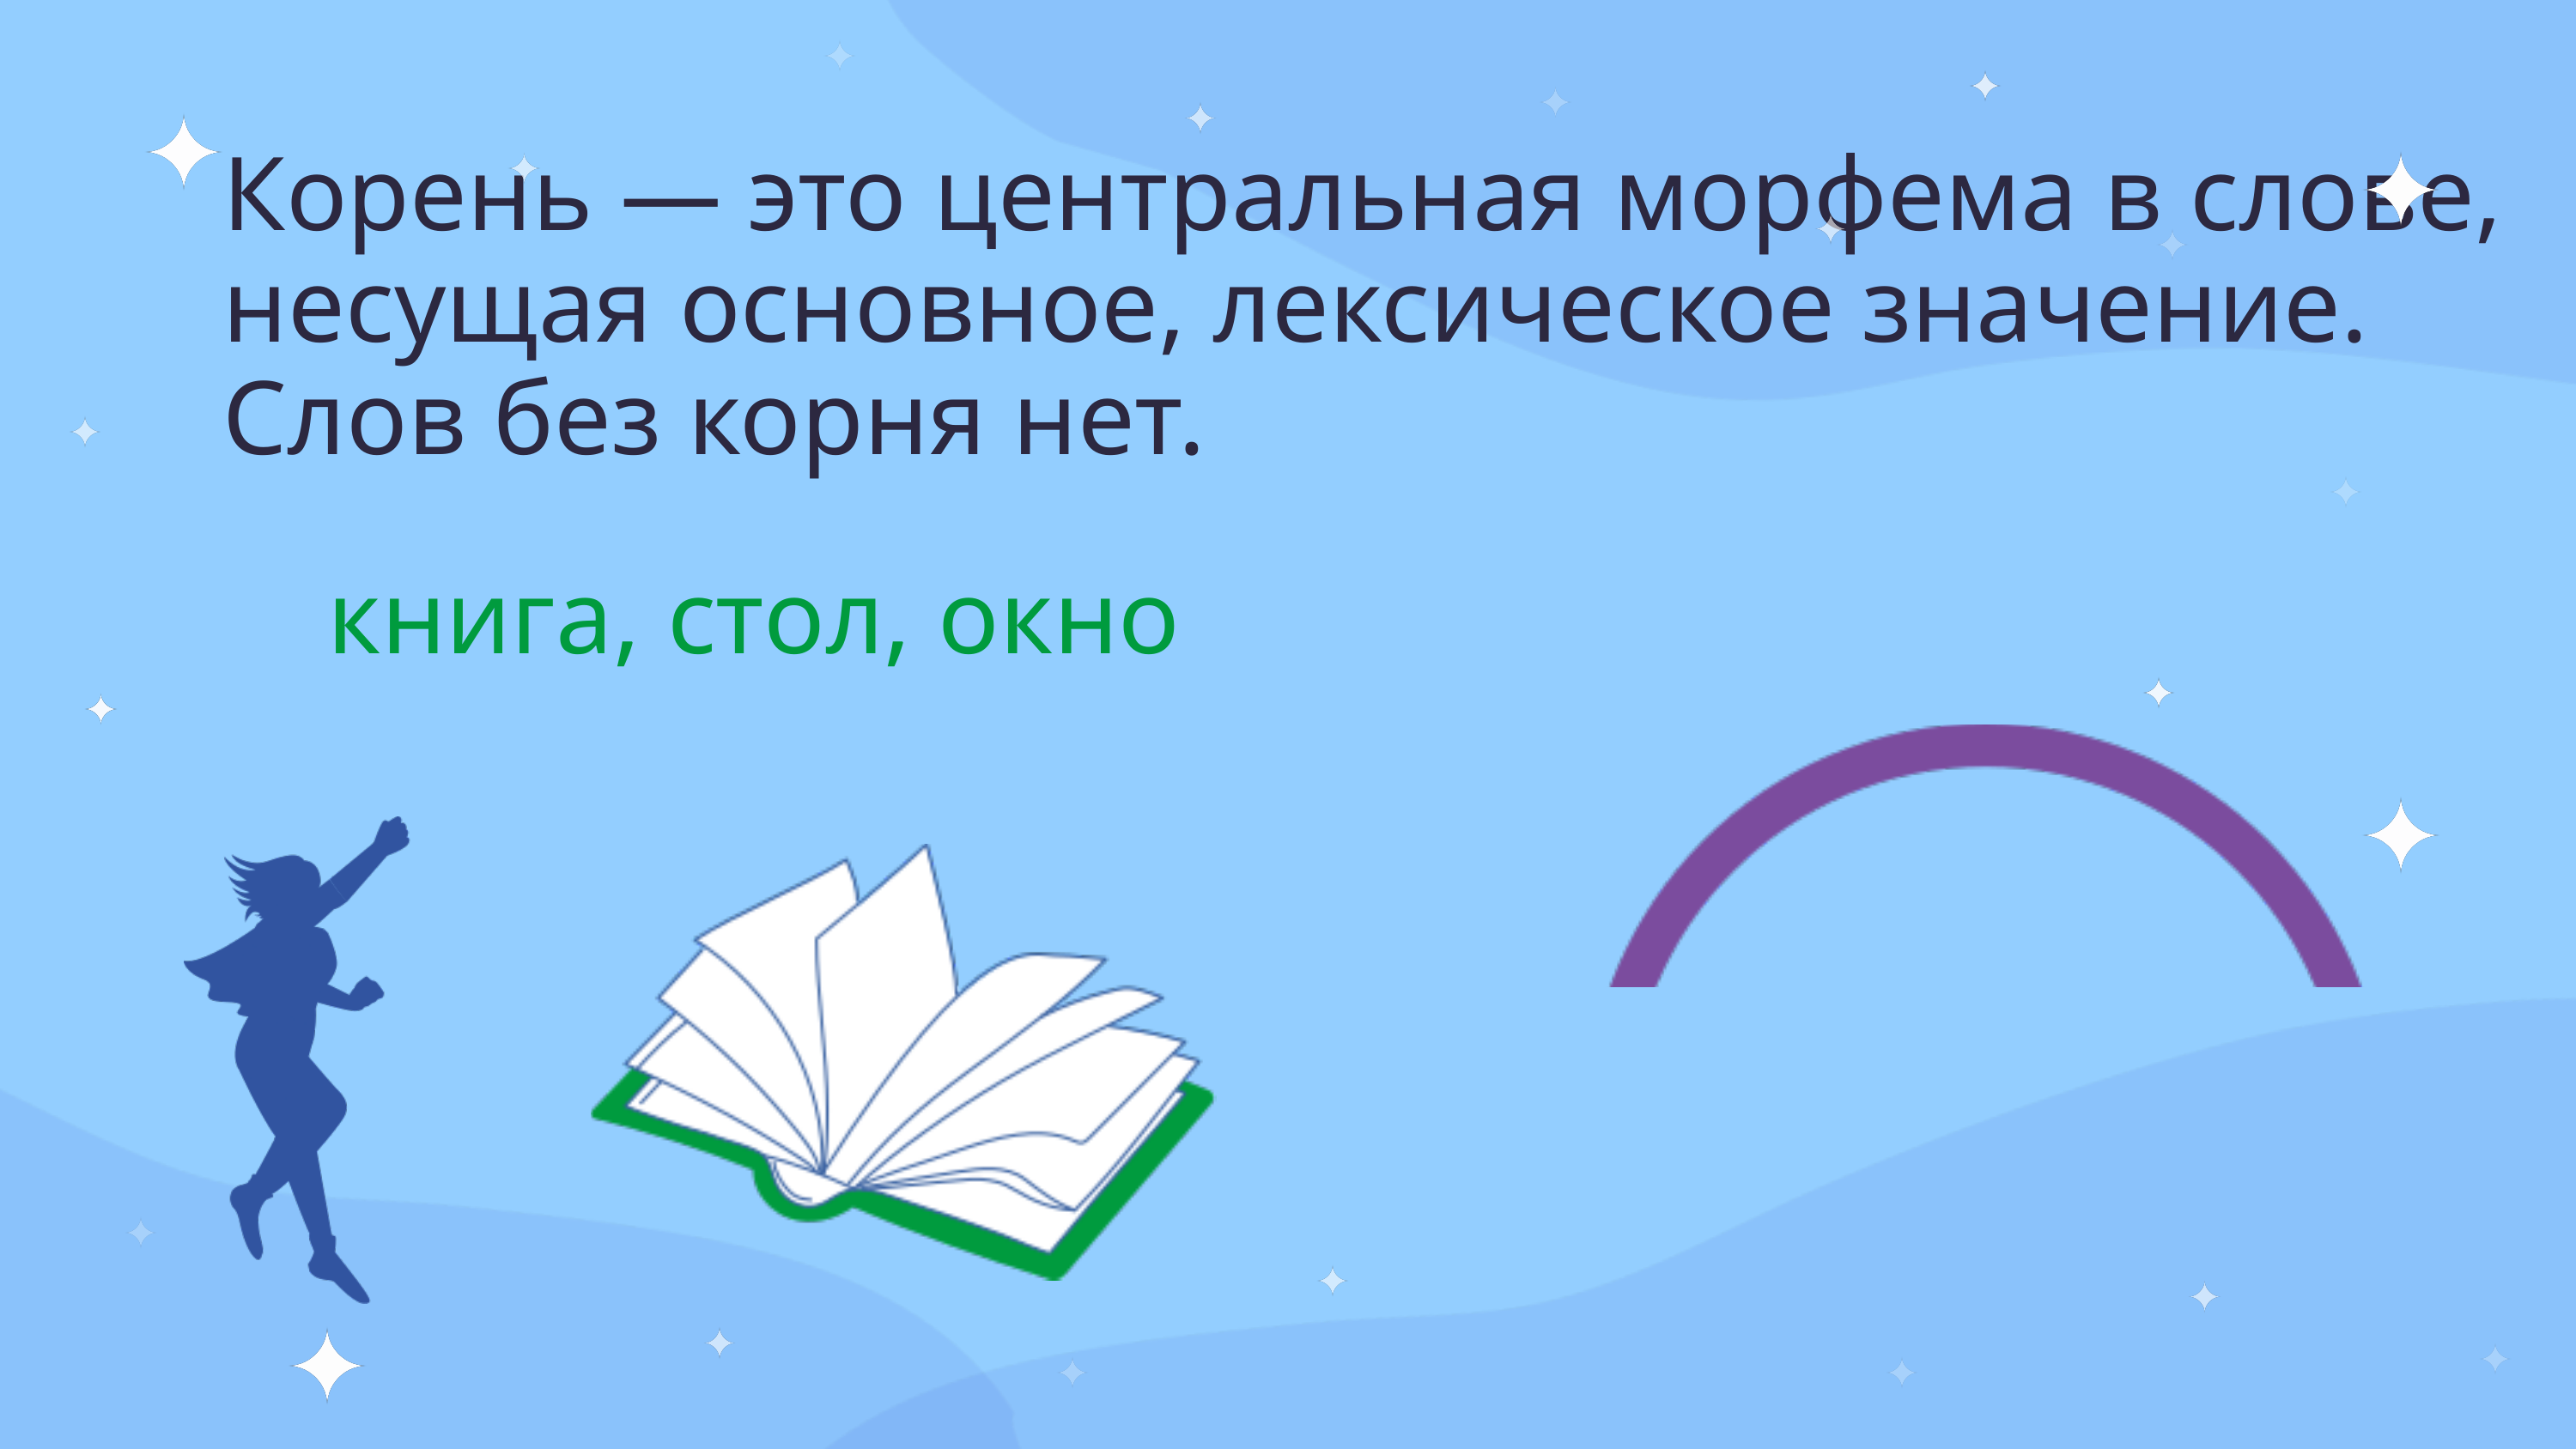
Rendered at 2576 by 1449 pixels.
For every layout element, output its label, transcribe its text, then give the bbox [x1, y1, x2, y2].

text_box Корень — это центральная морфема в слове, несущая основное, лексическое значение. Слов без корня нет. [222, 138, 872, 476]
picture [823, 39, 856, 72]
picture [0, 816, 2576, 1449]
picture [507, 152, 541, 185]
picture [84, 693, 118, 725]
picture [878, 0, 2576, 466]
picture [68, 415, 101, 449]
picture [144, 112, 223, 192]
picture [1586, 724, 2440, 987]
picture [2142, 676, 2175, 710]
picture [2329, 476, 2362, 509]
text_box книга, стол, окно [327, 561, 2576, 675]
